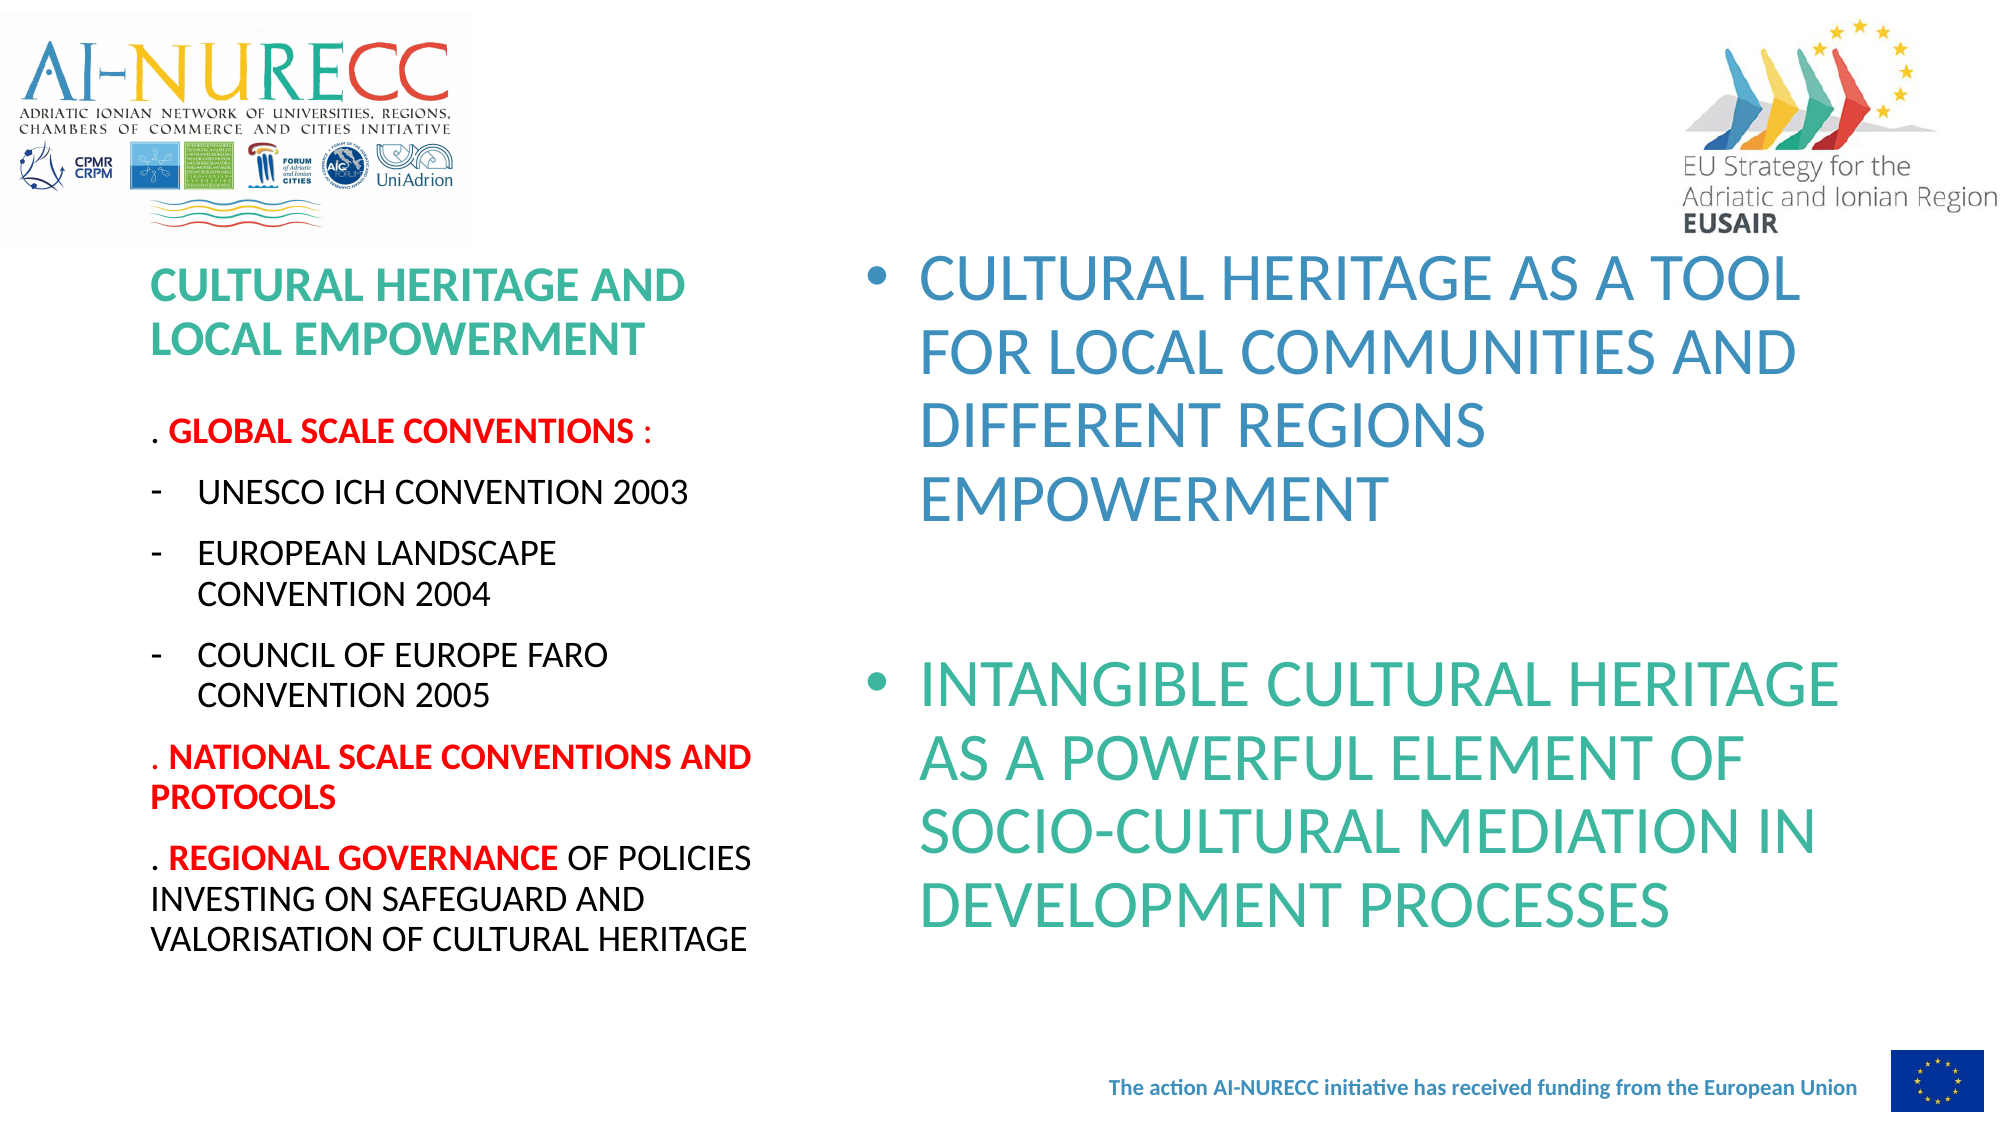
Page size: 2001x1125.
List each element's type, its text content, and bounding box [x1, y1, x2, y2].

picture [0, 12, 473, 249]
list . GLOBAL SCALE CONVENTIONS : UNESCO ICH CONVENTION 2003 EUROPEAN LANDSCAPE CONVENTION 2004 COUNCIL OF EUROPE FARO CONVENTION 2005 . NATIONAL SCALE CONVENTIONS AND PROTOCOLS . REGIONAL GOVERNANCE OF POLICIES INVESTING ON SAFEGUARD AND VALORISATION OF CULTURAL HERITAGE [135, 403, 781, 1029]
list Cultural heritage as a tool for local communities and different regions empowerment Intangible cultural heritage as a powerful element of socio-cultural mediation in development processes [850, 234, 1863, 962]
title CULTURAL HERITAGE AND LOCAL EMPOWERMENT [135, 270, 781, 374]
picture [1891, 1050, 1984, 1112]
picture [1661, 8, 2001, 241]
